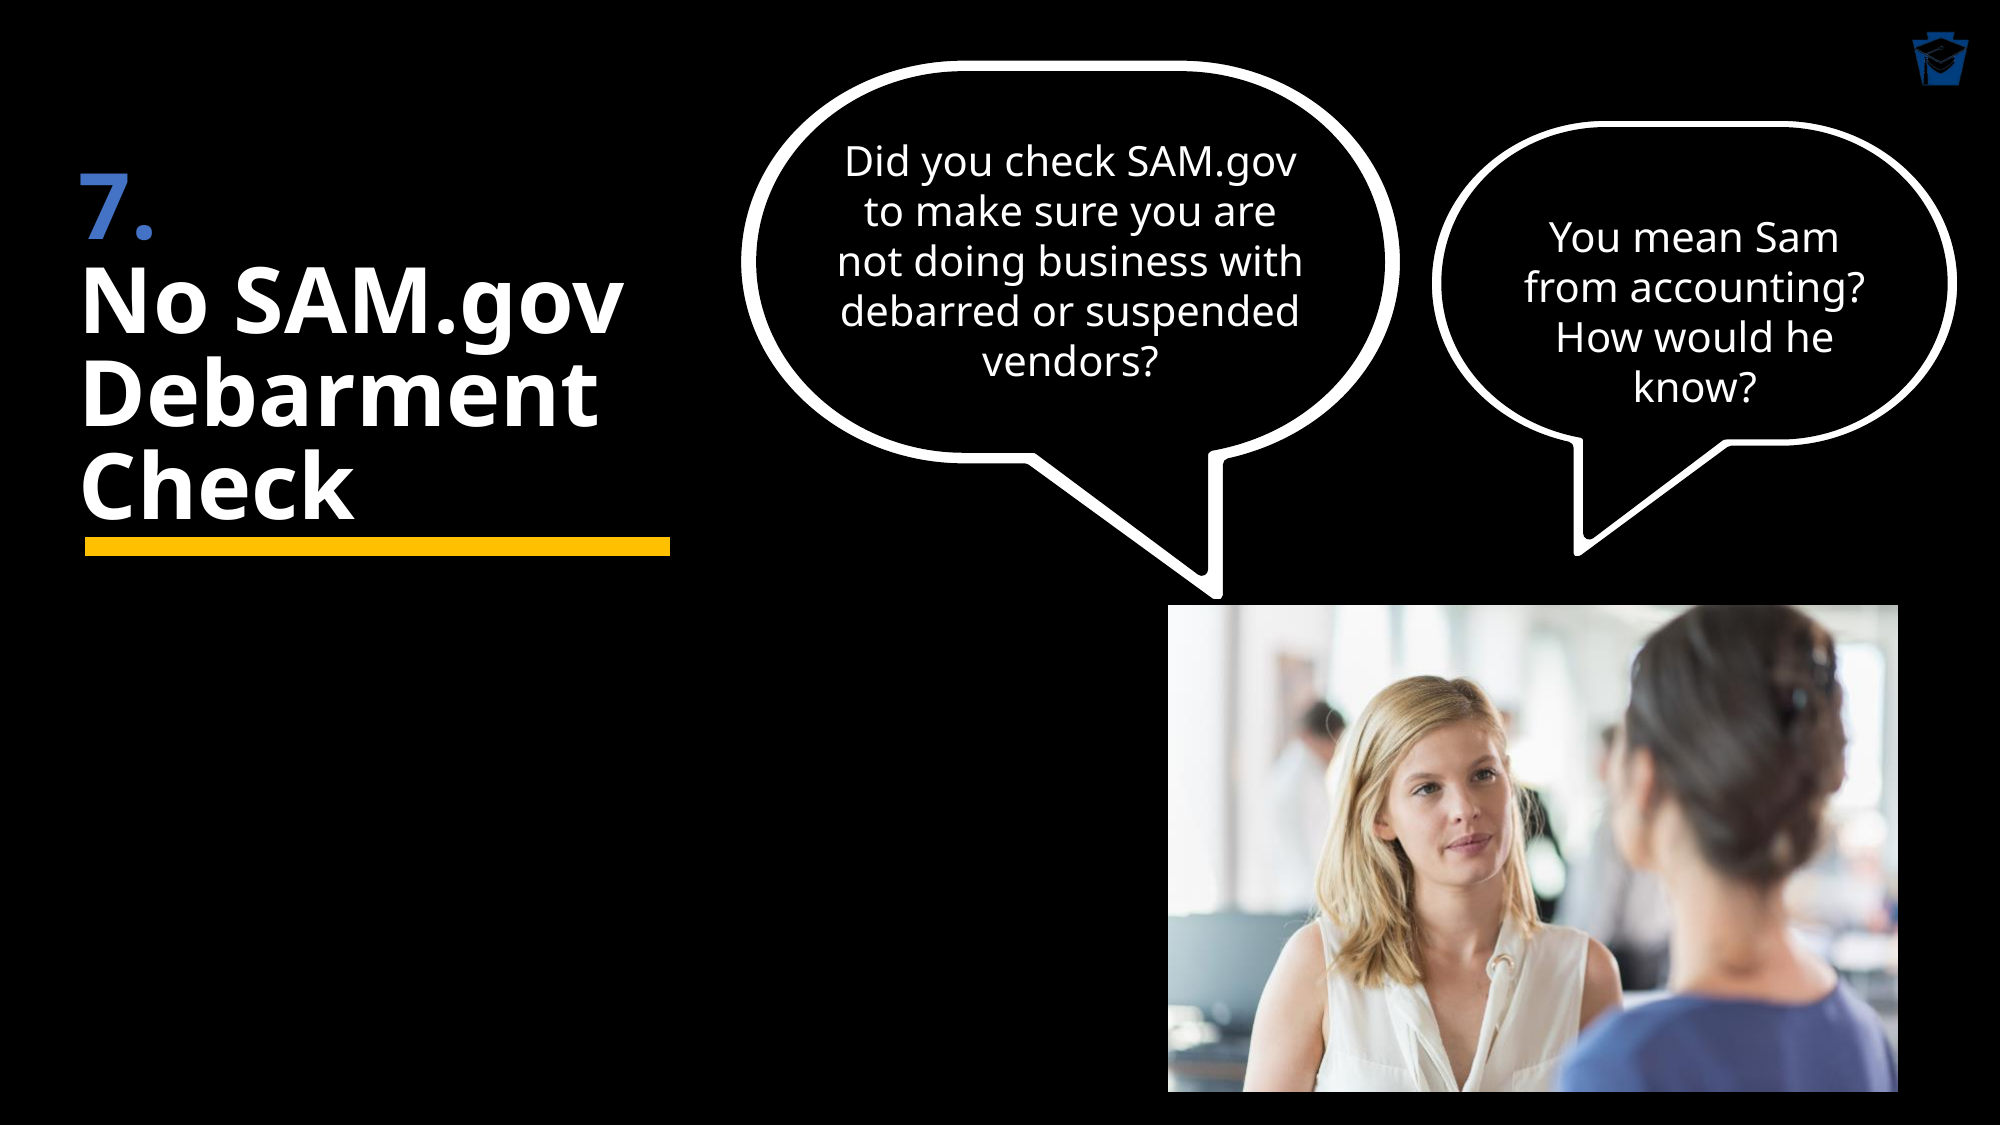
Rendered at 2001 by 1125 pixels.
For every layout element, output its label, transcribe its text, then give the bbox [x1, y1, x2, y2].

text_box Did you check SAM.gov to make sure you are not doing business with debarred or suspended vendors? [821, 127, 1320, 393]
title 7. No SAM.gov Debarment Check [64, 157, 691, 547]
text_box You mean Sam from accounting? How would he know? [1500, 203, 1889, 419]
text_box [1425, 114, 1964, 563]
picture [1168, 605, 1898, 1092]
text_box [734, 54, 1407, 605]
picture [1904, 21, 1977, 93]
